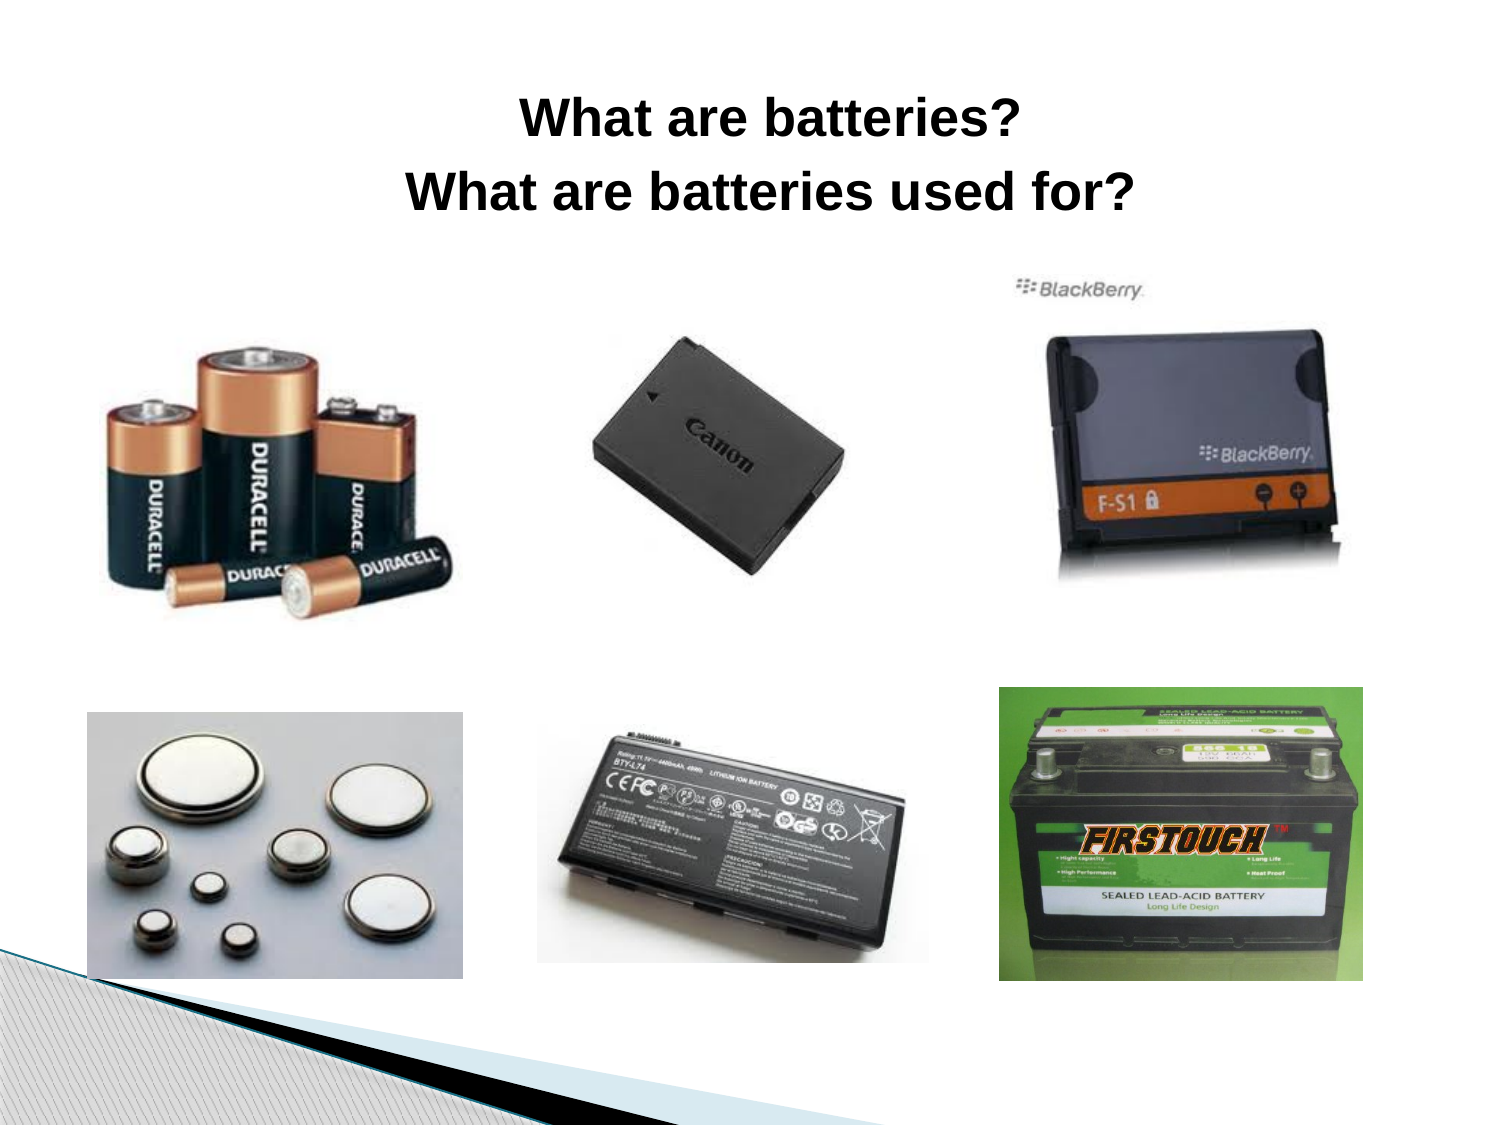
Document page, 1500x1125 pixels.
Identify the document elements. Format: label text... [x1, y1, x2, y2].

picture [87, 712, 463, 979]
picture [1012, 274, 1356, 588]
picture [549, 287, 888, 626]
picture [99, 312, 463, 676]
picture [537, 724, 929, 963]
list What are batteries? What are batteries used for? [87, 75, 1438, 300]
picture [999, 687, 1363, 981]
